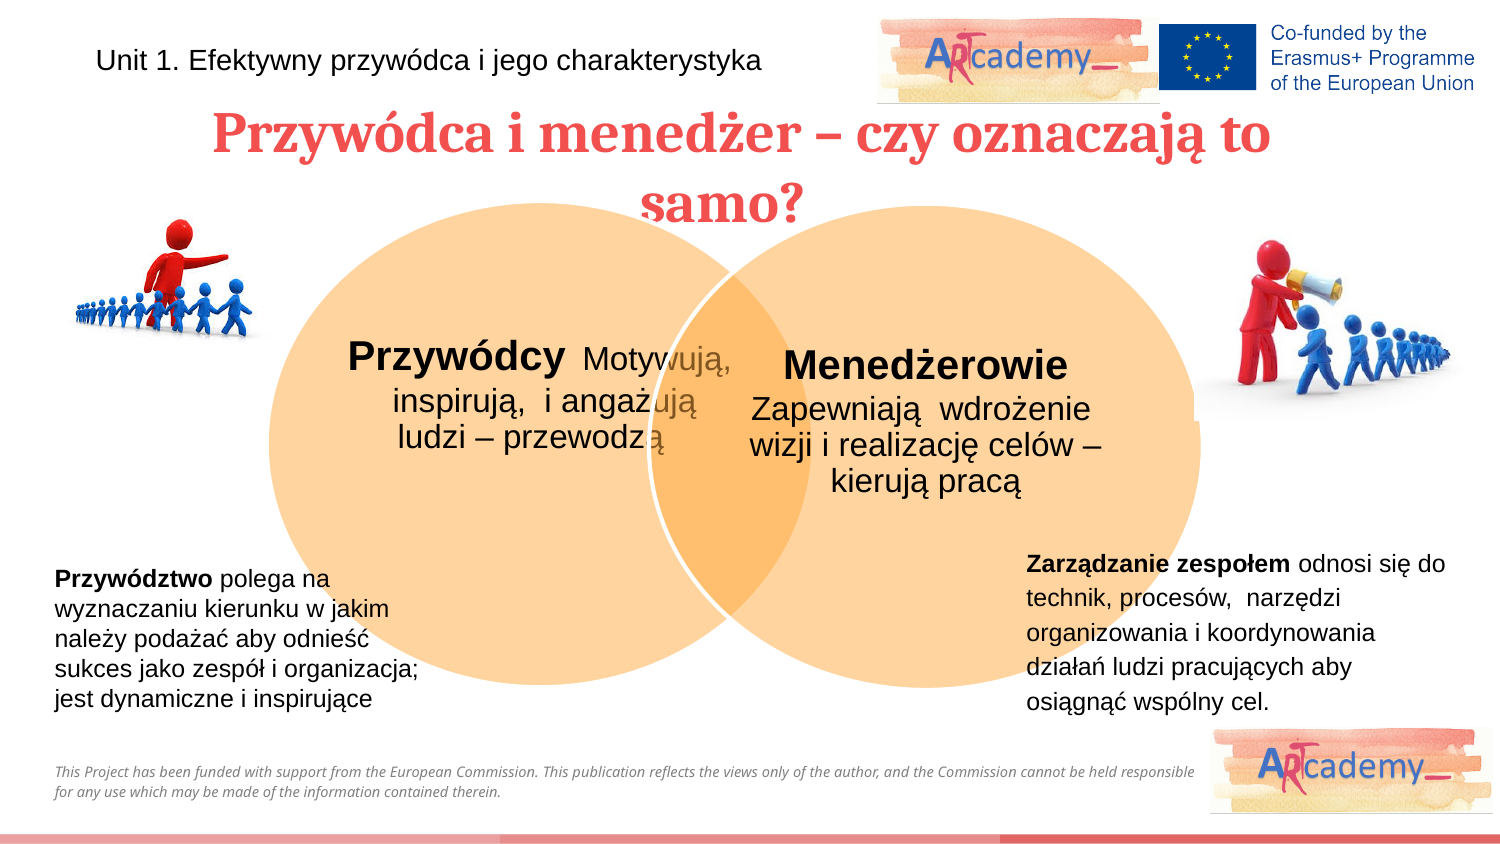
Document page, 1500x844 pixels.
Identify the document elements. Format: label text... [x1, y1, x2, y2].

picture [1193, 223, 1474, 422]
picture [877, 0, 1474, 134]
picture [1210, 709, 1493, 844]
list Zarządzanie zespołem odnosi się do technik, procesów, narzędzi organizowania i koordynowania działań ludzi pracujących aby osiągnąć wspólny cel. [988, 527, 1474, 802]
text_box This Project has been funded with support from the European Commission. This publication reflects the views only of the author, and the Commission cannot be held responsible for any use which may be made of the information contained therein. [39, 754, 988, 799]
title Przywódca i menedżer – czy oznaczają to samo? [110, 103, 1374, 222]
text_box Unit 1. Efektywny przywódca i jego charakterystyka [80, 34, 804, 84]
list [184, 200, 1253, 691]
picture [53, 213, 291, 348]
text_box Przywództwo polega na wyznaczaniu kierunku w jakim należy podażać aby odnieść sukces jako zespół i organizacja; jest dynamiczne i inspirujące [39, 555, 467, 720]
